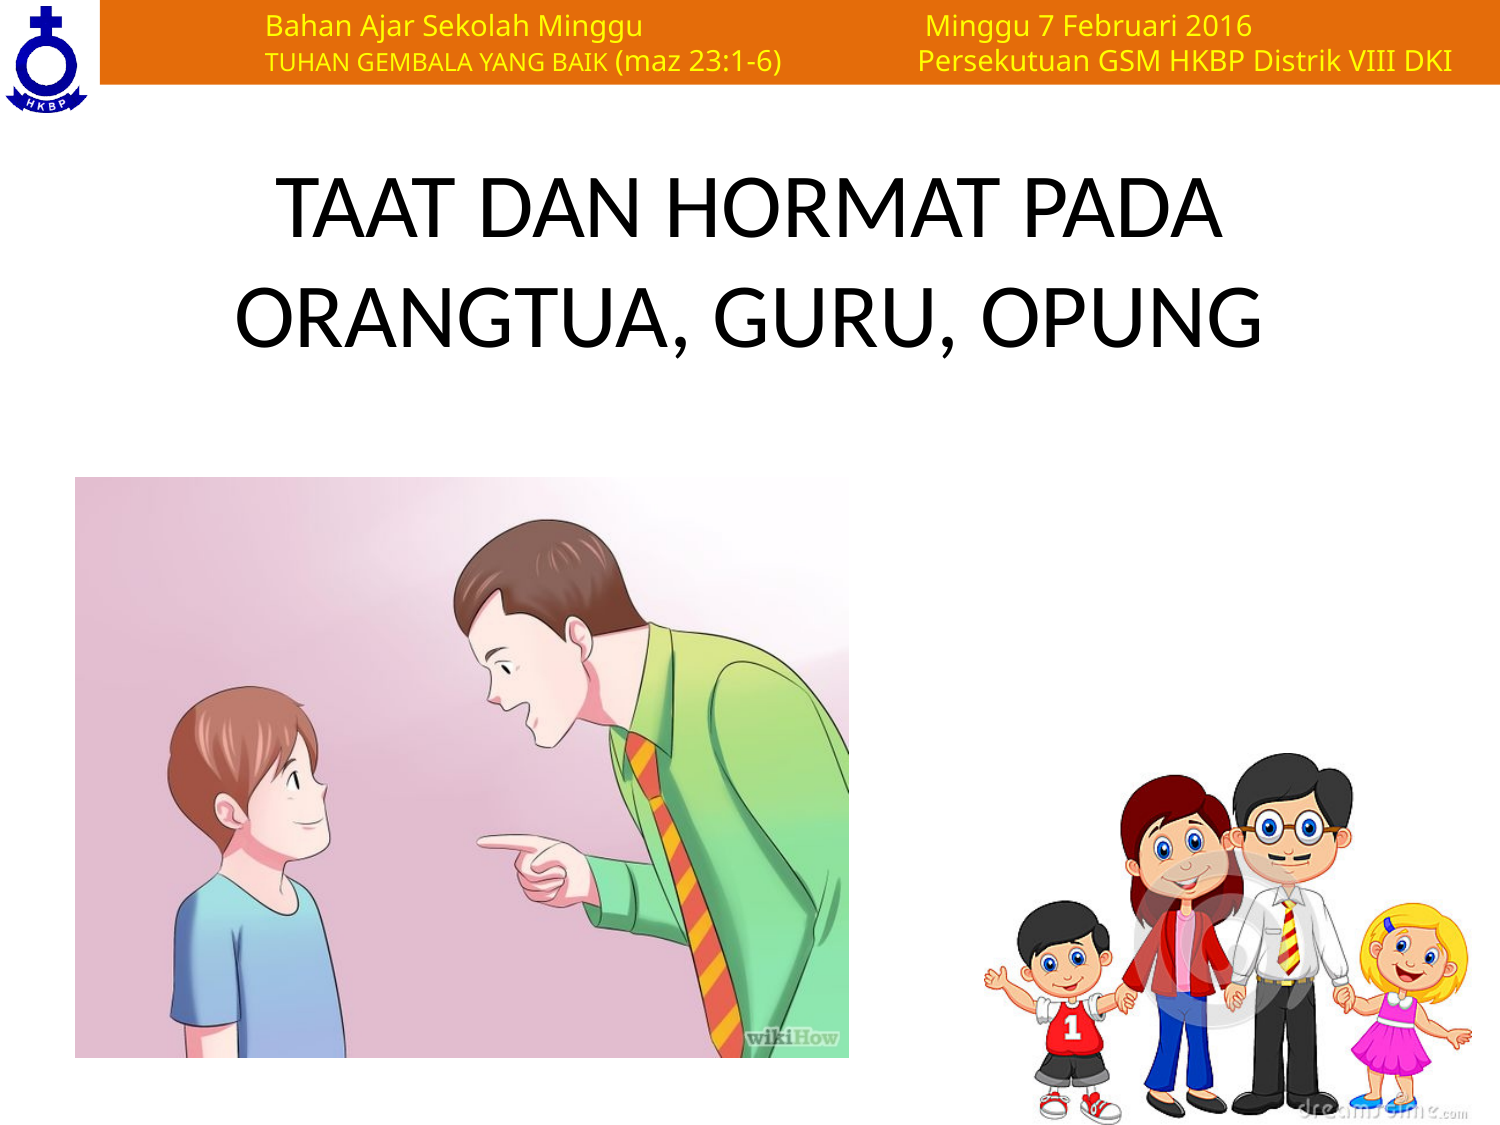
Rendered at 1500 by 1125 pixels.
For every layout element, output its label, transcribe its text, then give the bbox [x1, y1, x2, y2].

picture [5, 6, 88, 113]
title TAAT DAN HORMAT PADA ORANGTUA, GURU, OPUNG [75, 138, 1425, 327]
picture [983, 753, 1472, 1125]
picture [74, 477, 849, 1059]
